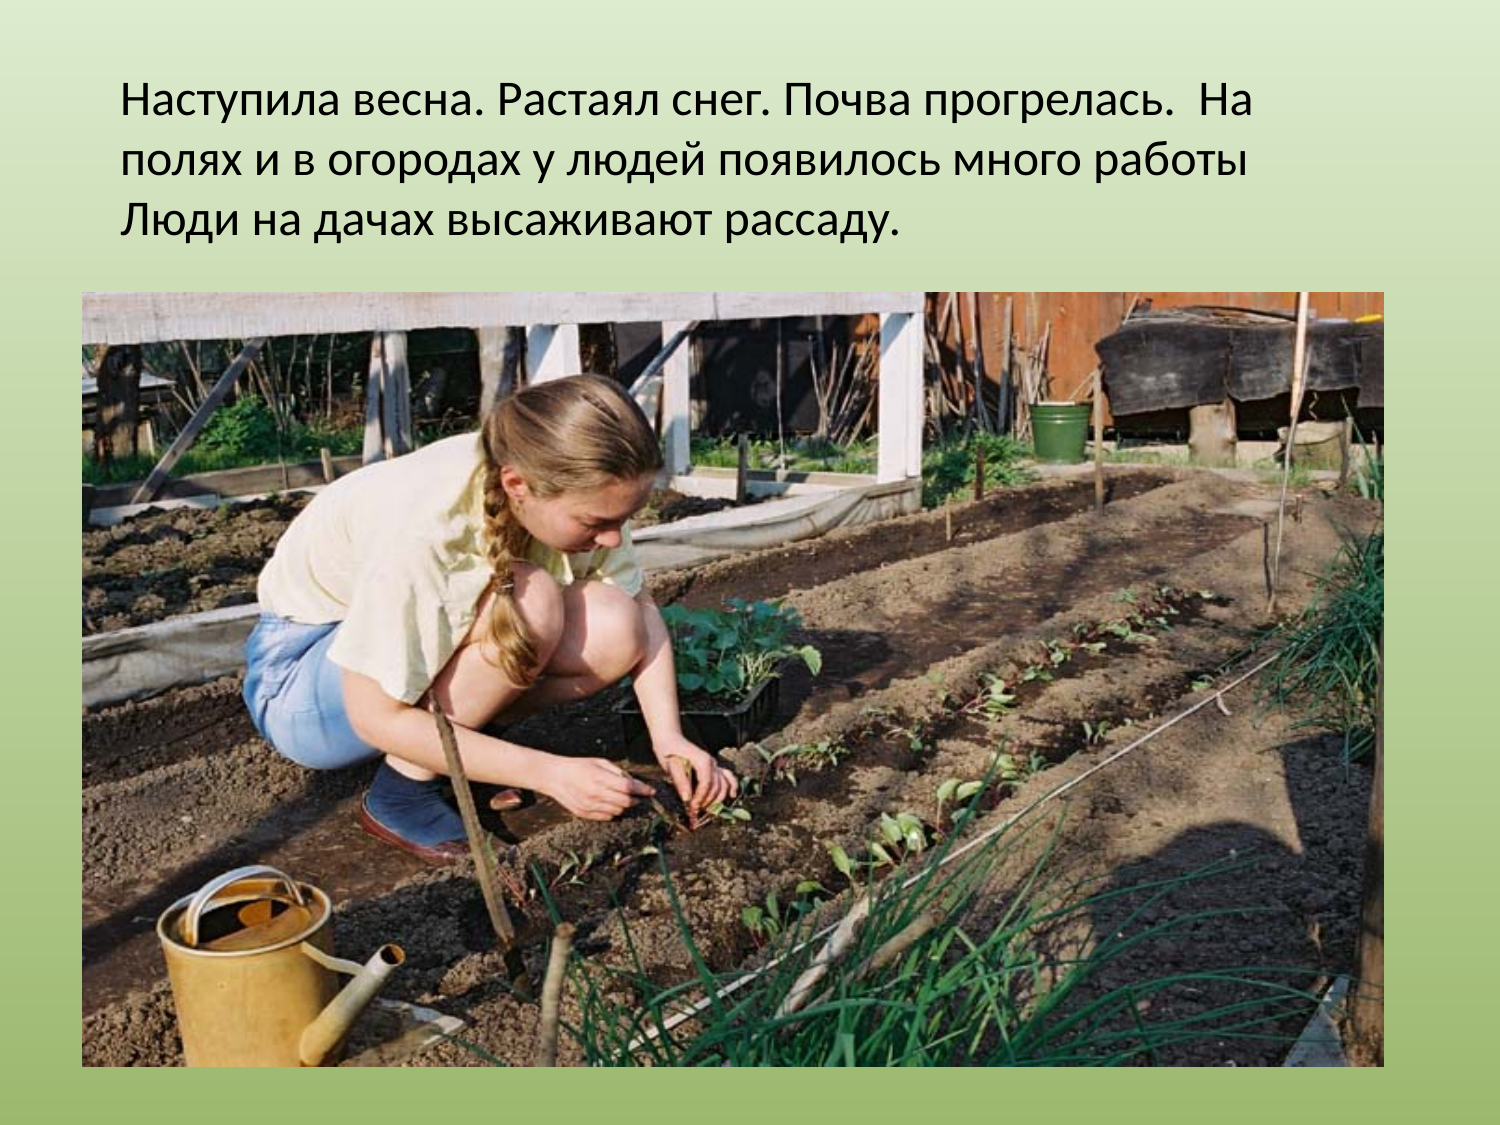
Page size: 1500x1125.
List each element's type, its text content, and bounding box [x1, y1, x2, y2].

picture [81, 292, 1384, 1067]
text_box Наступила весна. Растаял снег. Почва прогрелась. На полях и в огородах у людей появилось много работы Люди на дачах высаживают рассаду. [105, 58, 1383, 254]
